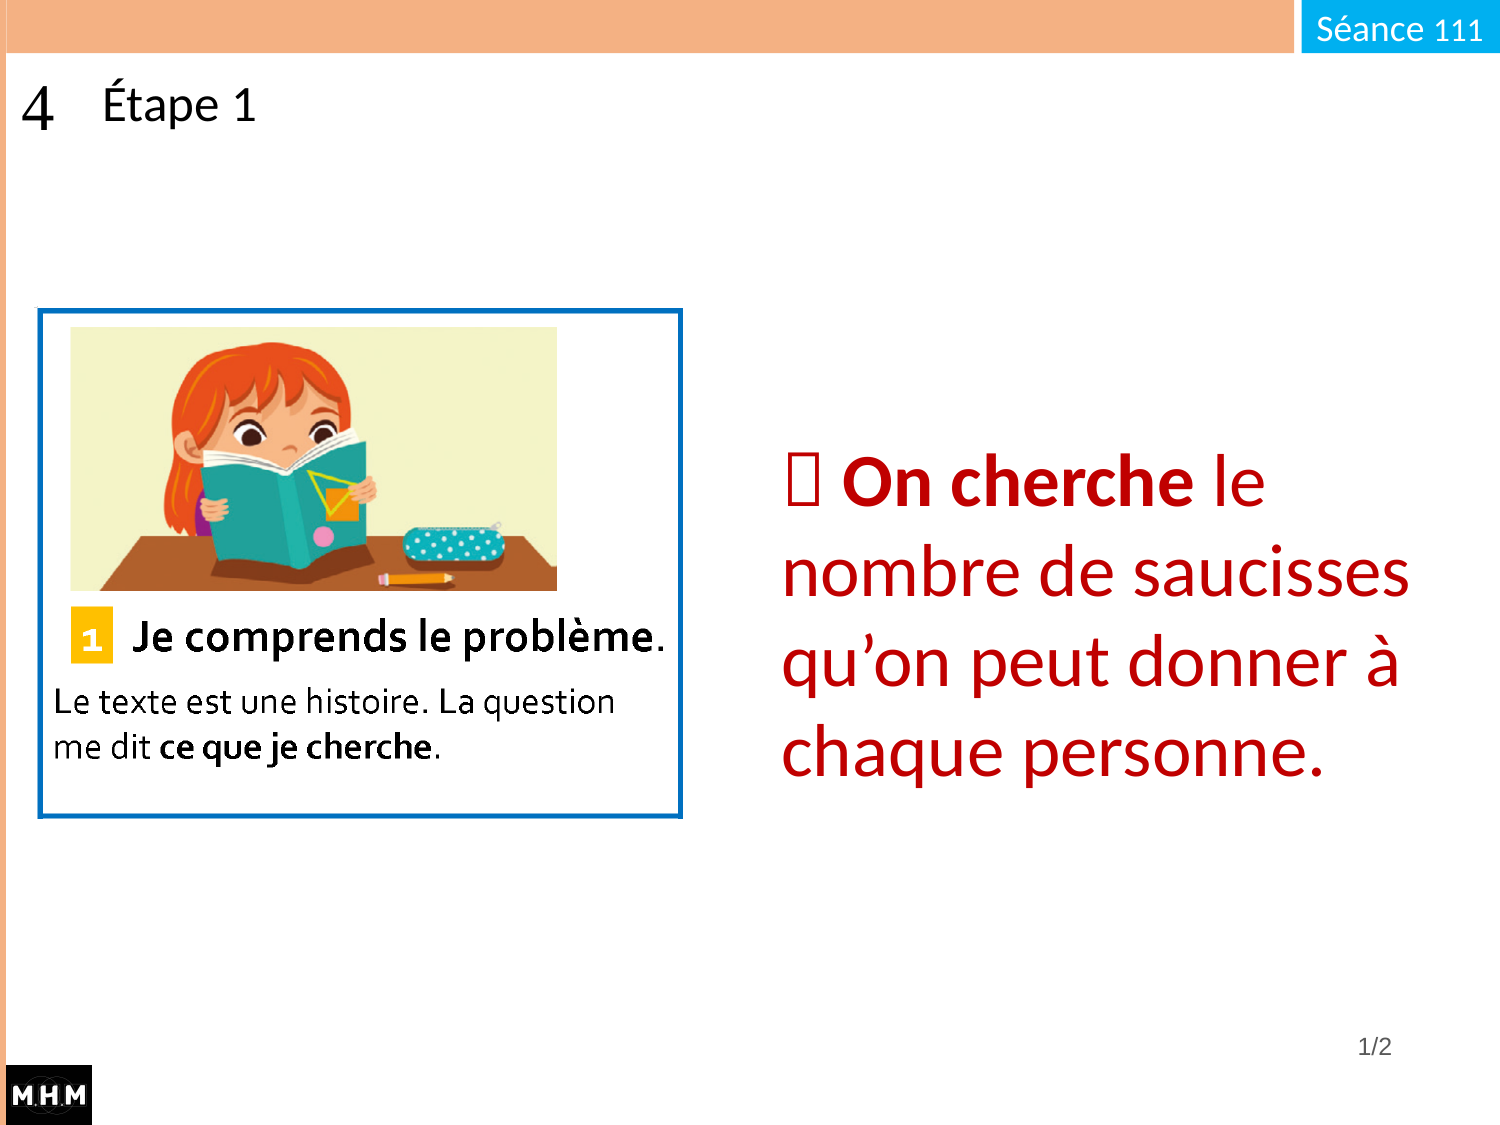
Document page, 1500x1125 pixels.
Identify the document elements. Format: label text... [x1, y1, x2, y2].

title Étape 1 [87, 32, 1382, 140]
picture [34, 306, 684, 819]
text_box  On cherche le nombre de saucisses qu’on peut donner à chaque personne. [766, 424, 1476, 800]
picture [6, 1065, 92, 1125]
text_box 1/2 [1337, 1022, 1413, 1068]
